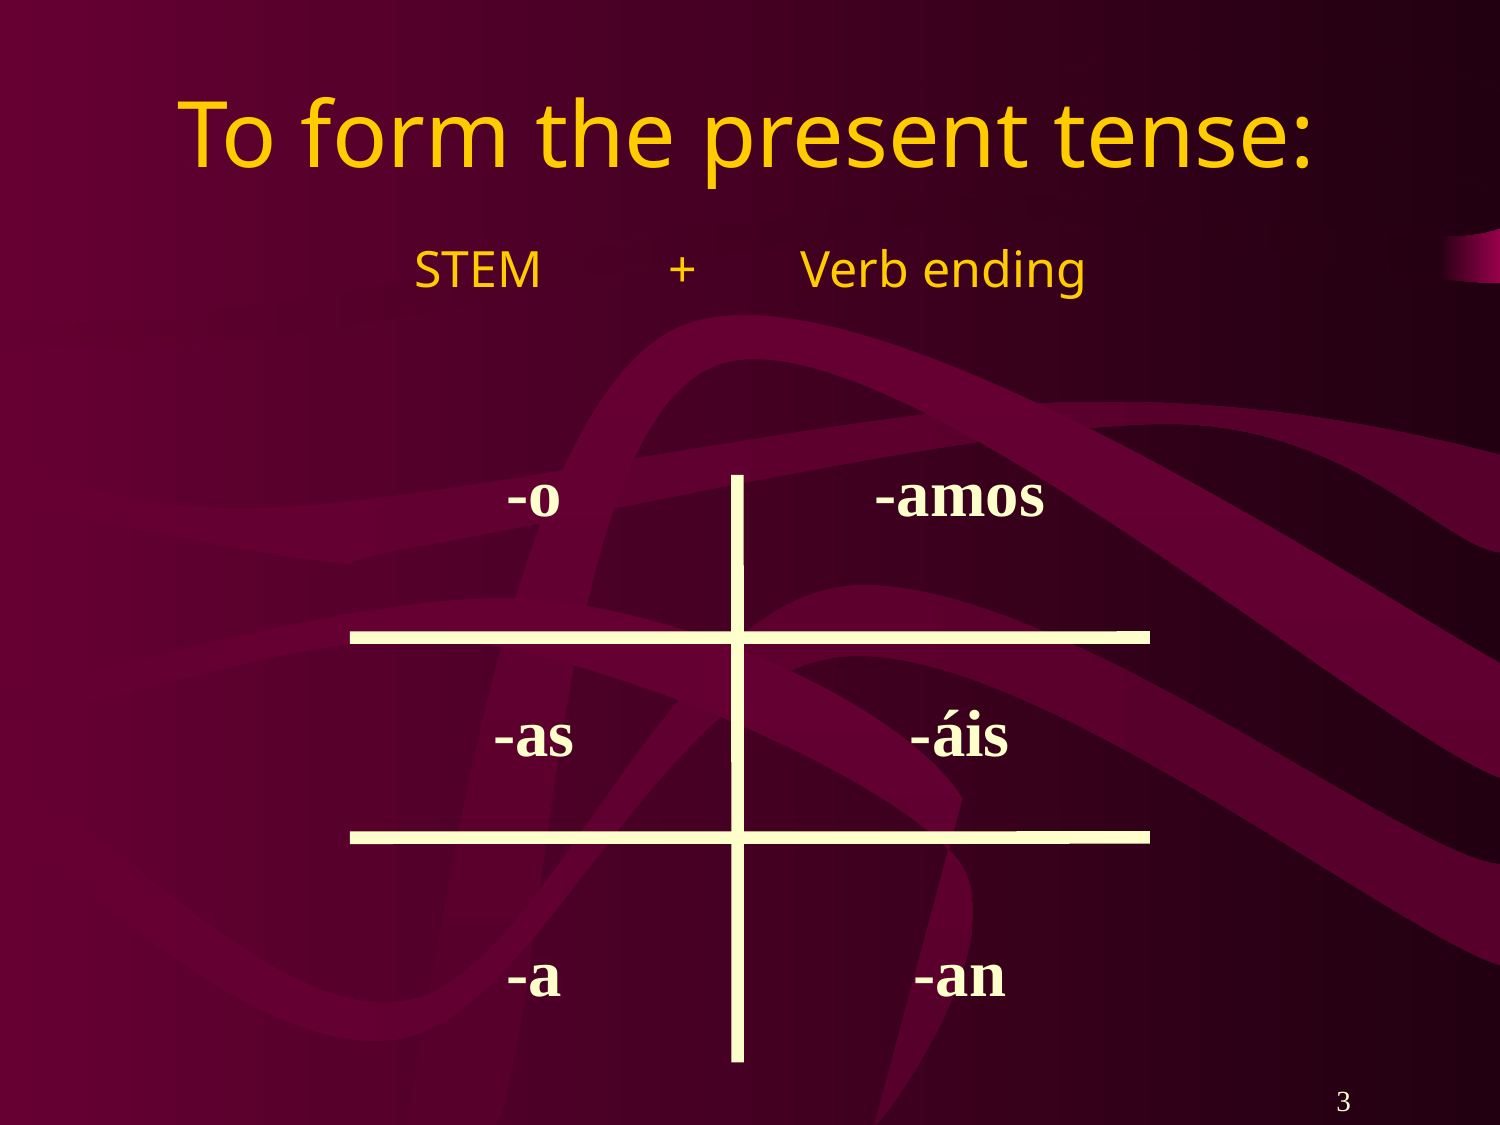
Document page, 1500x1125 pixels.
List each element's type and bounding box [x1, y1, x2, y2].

text_box [349, 474, 1151, 1063]
text_box [0, 0, 1500, 1125]
